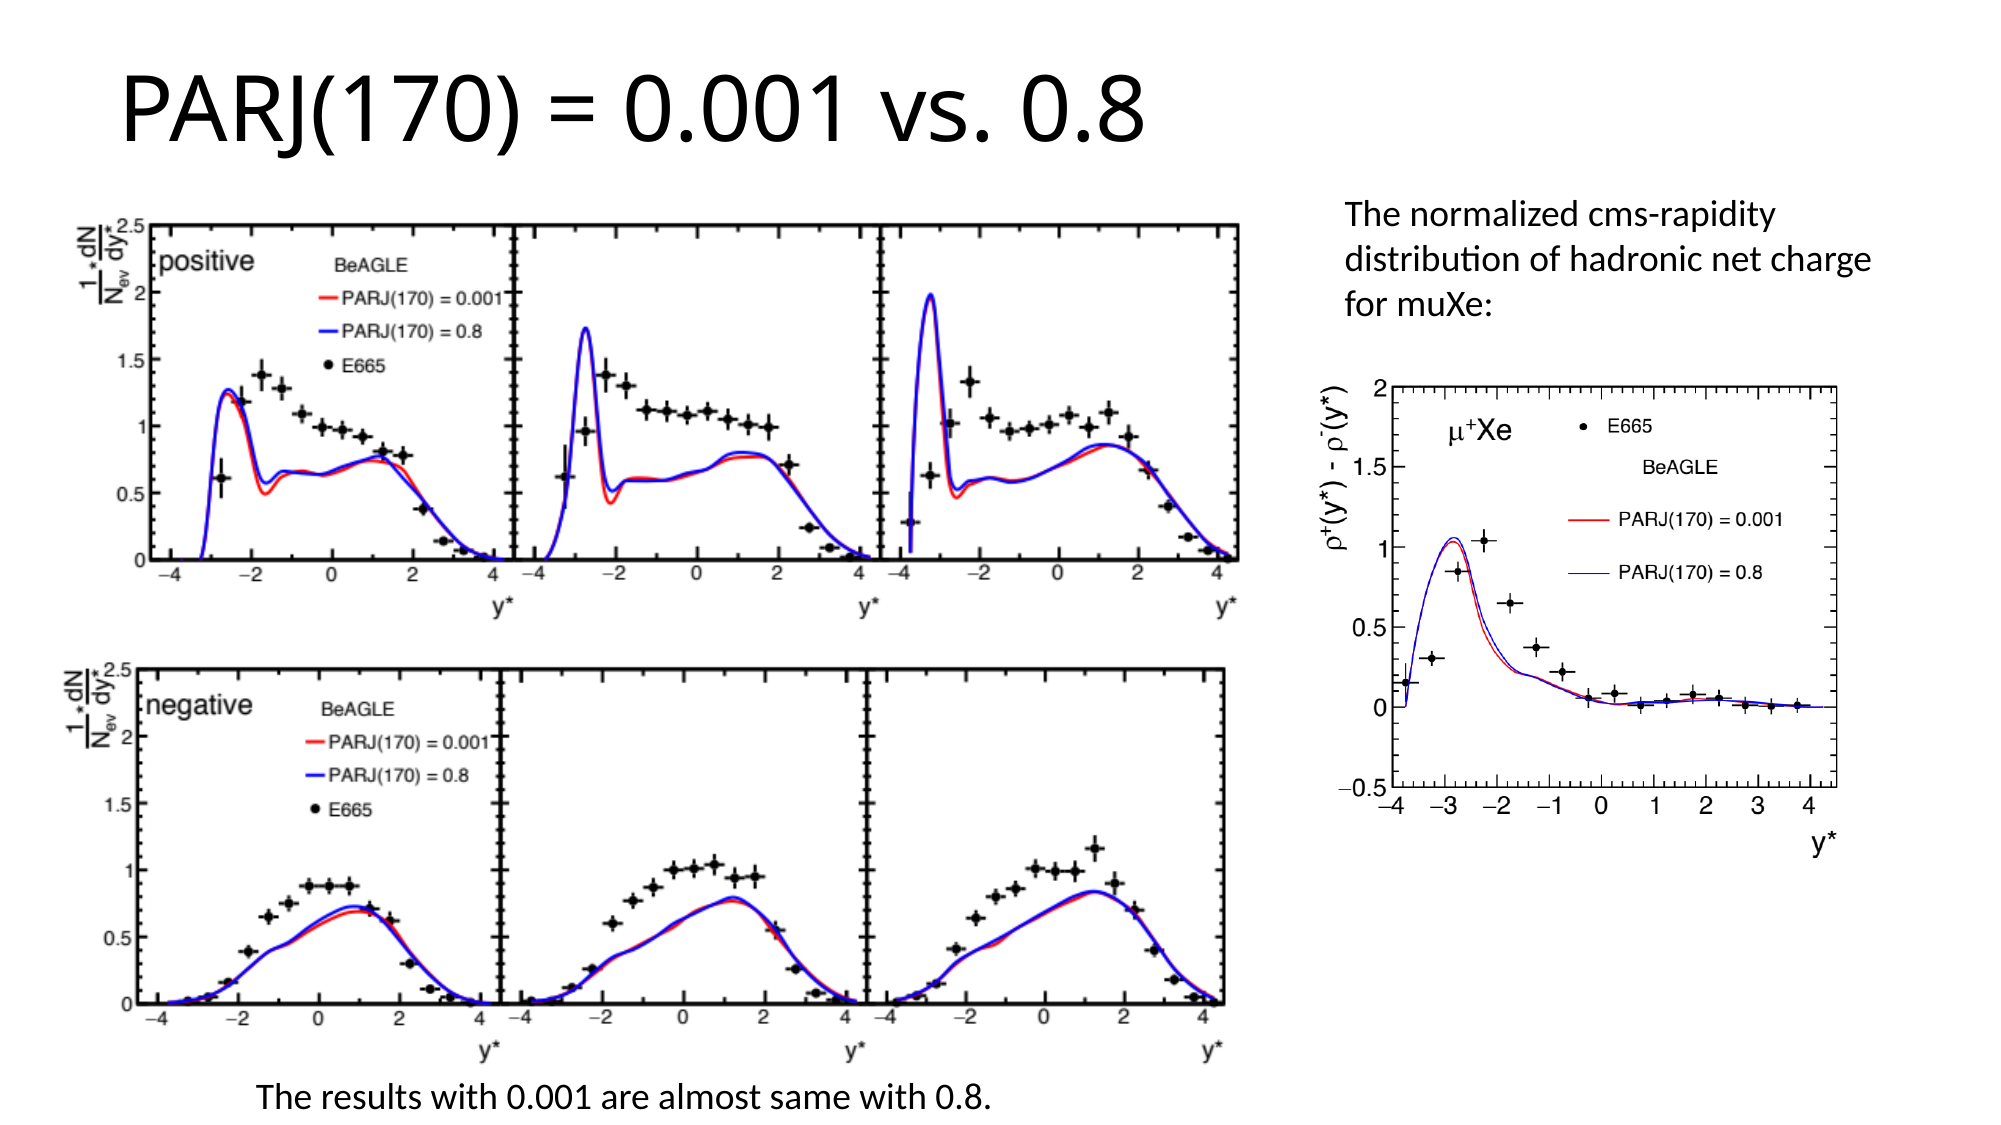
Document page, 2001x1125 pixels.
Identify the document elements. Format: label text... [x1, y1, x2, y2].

title PARJ(170) = 0.001 vs. 0.8 [103, 50, 1829, 173]
text_box The normalized cms-rapidity distribution of hadronic net charge for muXe: [1329, 181, 1933, 332]
text_box The results with 0.001 are almost same with 0.8. [241, 1064, 1516, 1125]
picture [1309, 333, 1863, 865]
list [58, 625, 1240, 1070]
picture [71, 181, 1254, 626]
